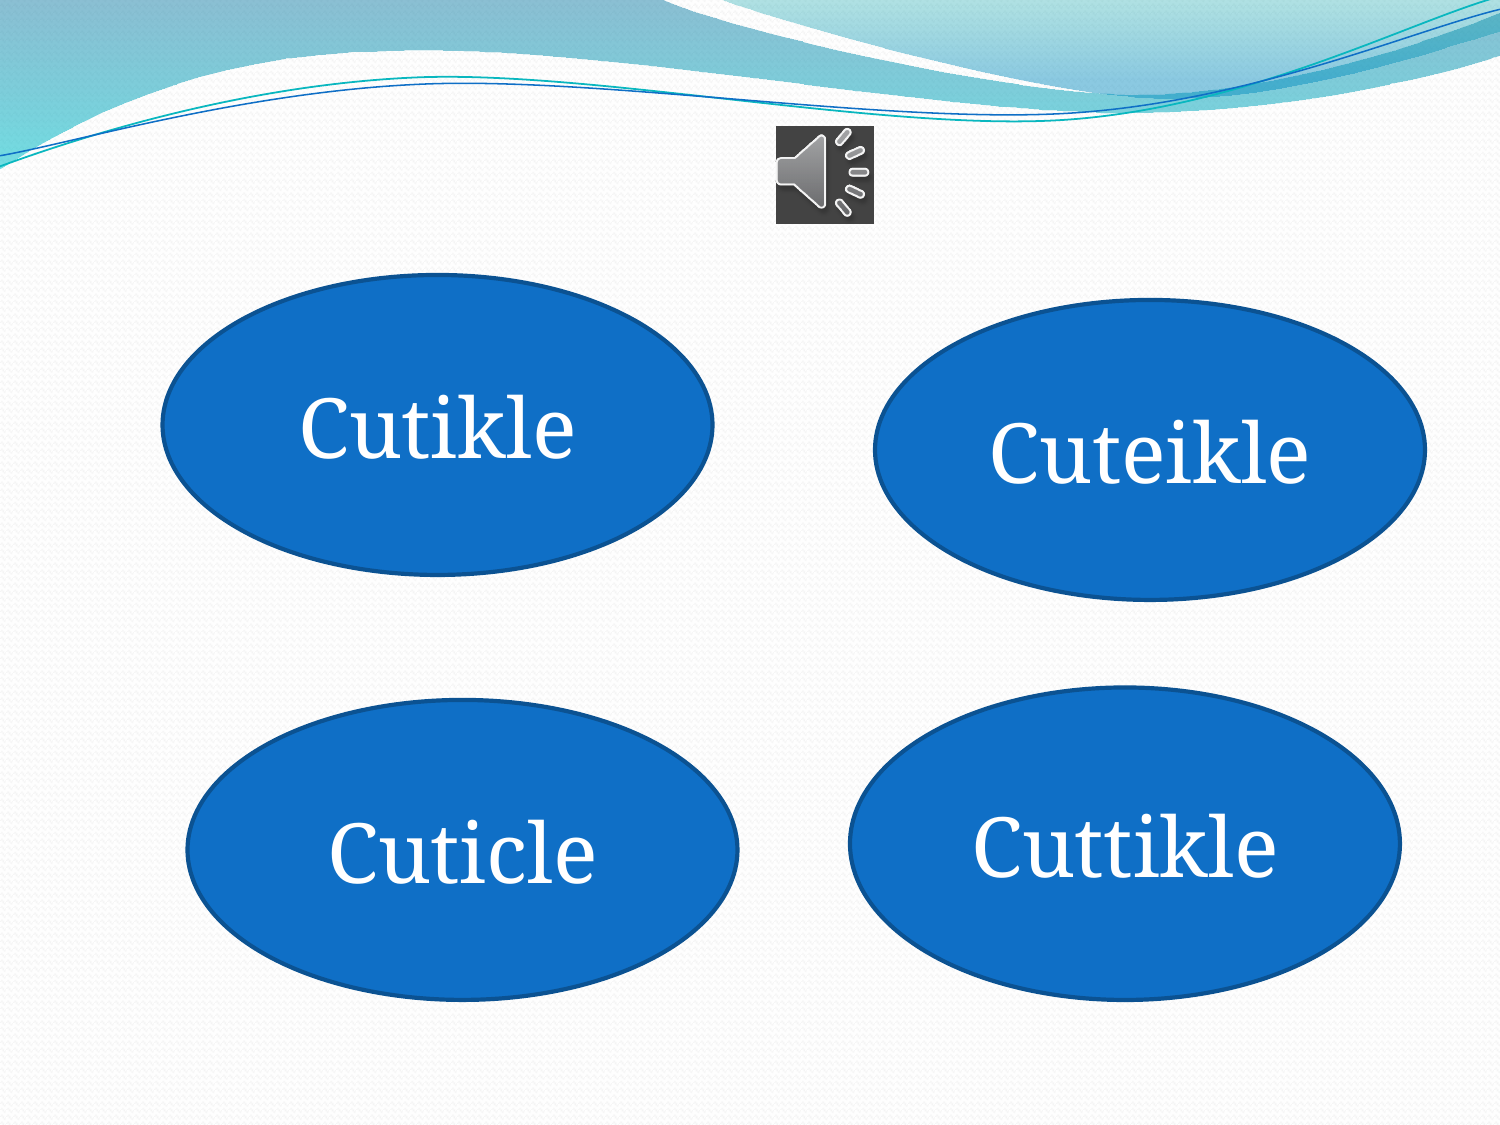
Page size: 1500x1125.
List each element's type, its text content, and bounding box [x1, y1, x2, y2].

text_box Cuttikle [847, 685, 1403, 1003]
picture [774, 124, 876, 226]
text_box Cuteikle [872, 297, 1428, 603]
text_box Cuticle [185, 697, 740, 1003]
text_box Cutikle [160, 272, 715, 578]
